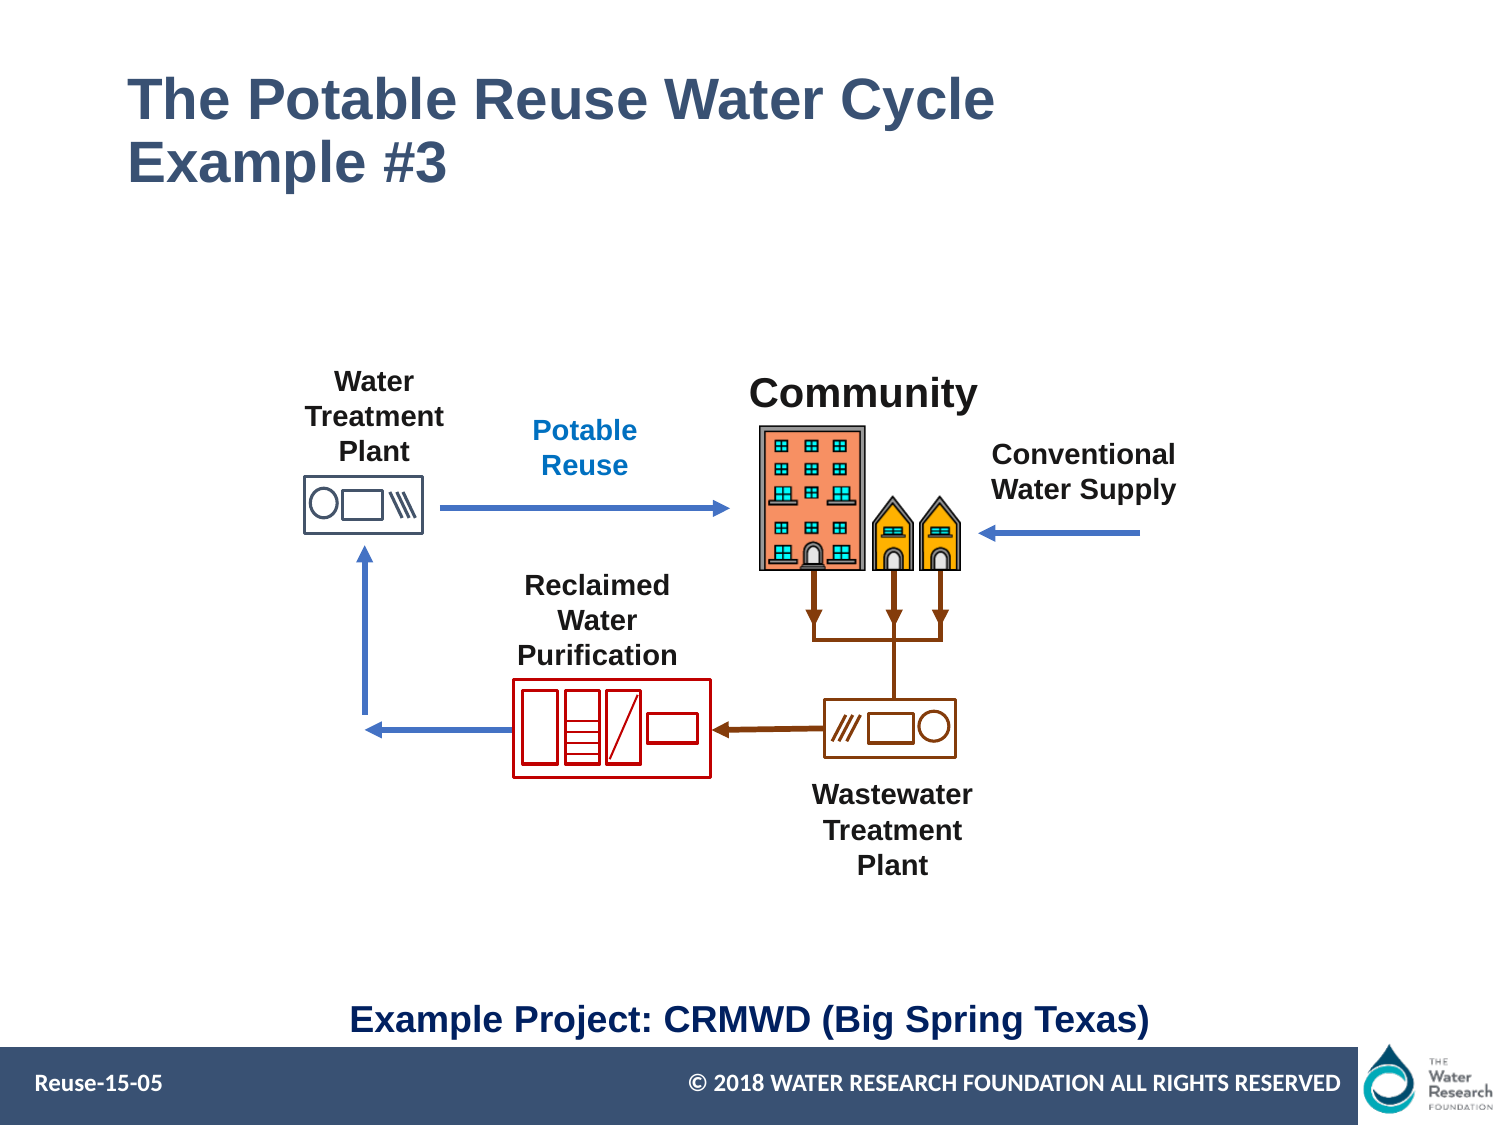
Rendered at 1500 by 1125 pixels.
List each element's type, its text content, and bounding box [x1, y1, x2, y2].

text_box Reclaimed Water Purification [466, 559, 729, 679]
picture [872, 495, 914, 571]
text_box Water Treatment Plant [272, 354, 477, 475]
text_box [832, 715, 838, 742]
text_box [565, 733, 600, 742]
text_box [647, 713, 698, 744]
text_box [838, 715, 846, 742]
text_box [304, 476, 423, 534]
text_box Example Project: CRMWD (Big Spring Texas) [0, 987, 1500, 1048]
text_box [918, 711, 949, 742]
text_box [824, 699, 956, 758]
text_box [565, 755, 600, 764]
text_box Potable Reuse [483, 403, 687, 489]
text_box [868, 713, 914, 744]
text_box [606, 690, 641, 764]
text_box [565, 744, 600, 753]
text_box [513, 679, 711, 778]
text_box [565, 722, 600, 731]
picture [1352, 1048, 1500, 1125]
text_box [846, 715, 861, 742]
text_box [609, 694, 638, 760]
text_box [565, 690, 600, 720]
text_box Wastewater Treatment Plant [790, 768, 995, 889]
text_box Conventional Water Supply [971, 428, 1197, 513]
text_box [522, 690, 558, 764]
text_box Community [730, 357, 997, 423]
picture [919, 495, 961, 571]
title The Potable Reuse Water Cycle Example #3 [112, 88, 1398, 176]
picture [759, 425, 866, 571]
